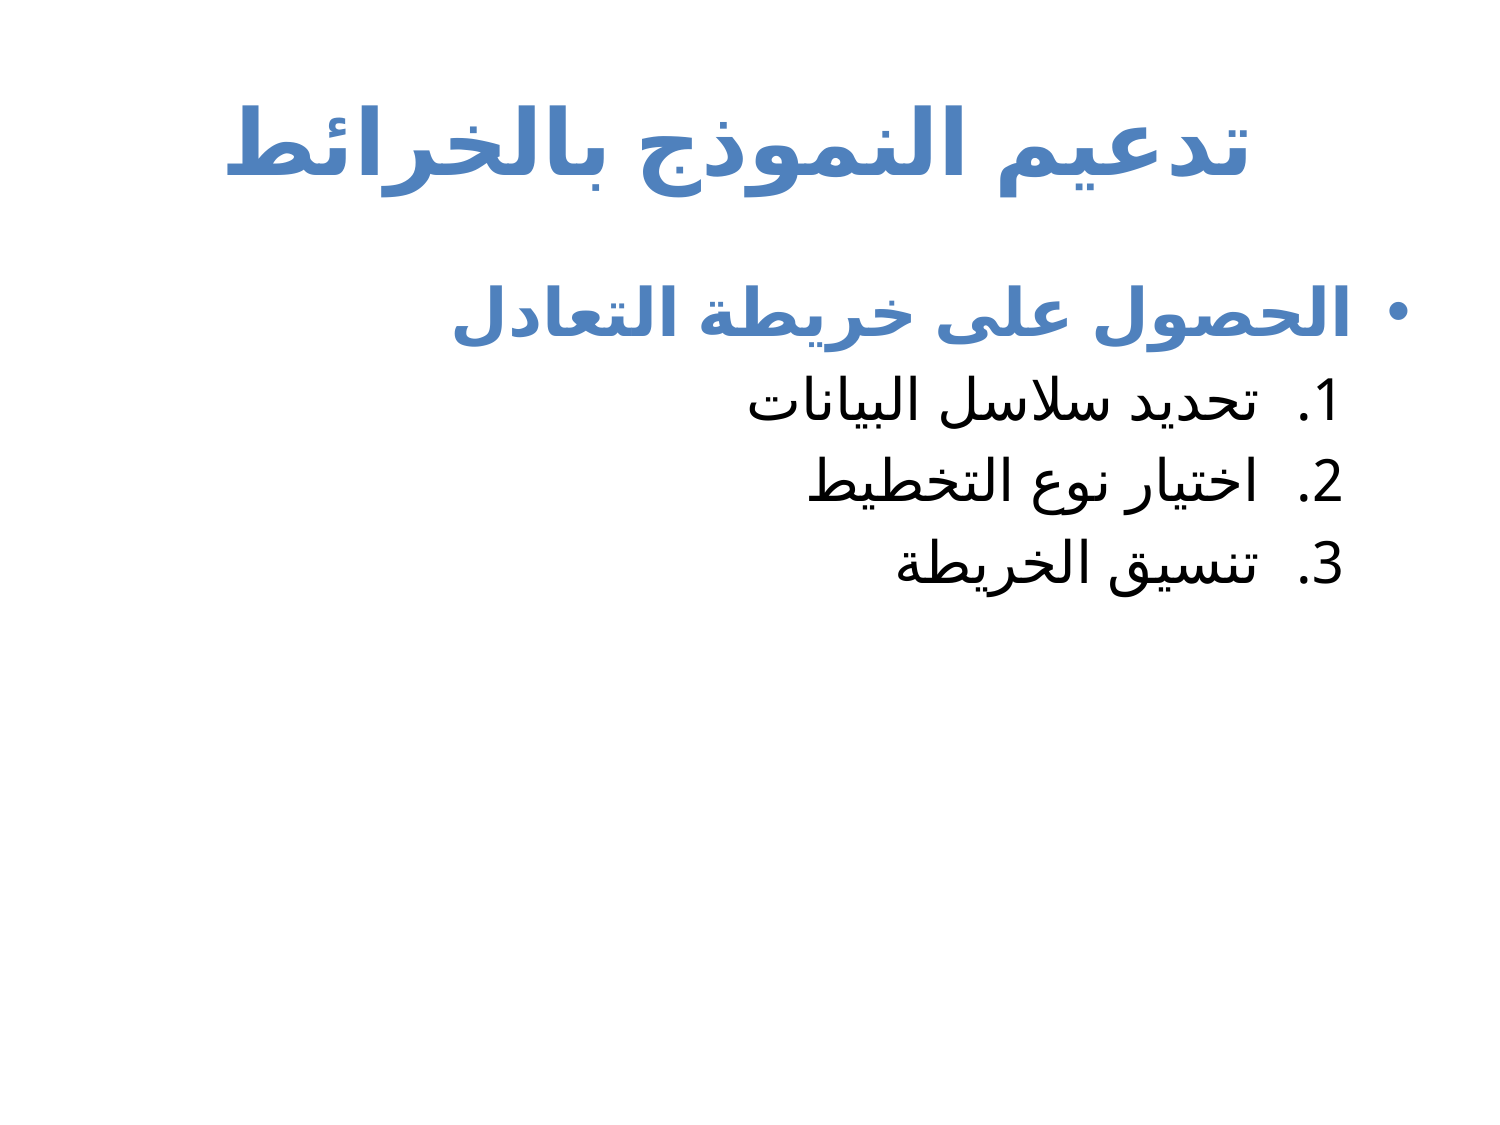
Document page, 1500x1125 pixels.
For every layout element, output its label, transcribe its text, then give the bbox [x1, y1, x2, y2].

list الحصول على خريطة التعادل تحديد سلاسل البيانات اختيار نوع التخطيط تنسيق الخريطة [75, 262, 1425, 1005]
title تدعيم النموذج بالخرائط [75, 45, 1425, 233]
